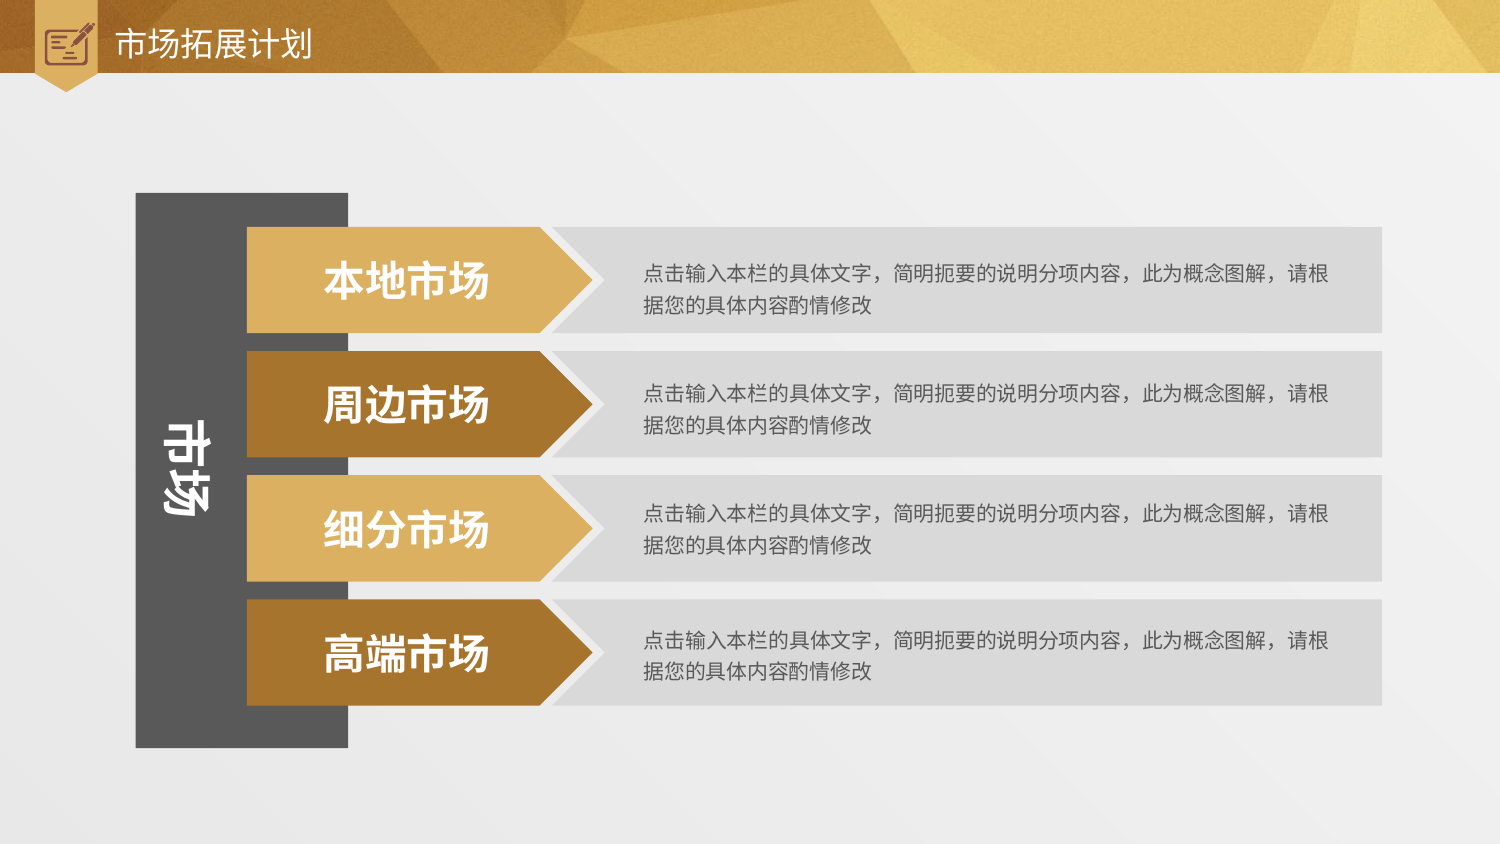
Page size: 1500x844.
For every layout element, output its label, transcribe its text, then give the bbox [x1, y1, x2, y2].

text_box [244, 348, 547, 460]
text_box 市场 [147, 410, 231, 540]
picture [0, 0, 34, 73]
text_box 本地市场 [305, 254, 508, 305]
picture [98, 0, 1500, 73]
title 市场拓展计划 [99, 20, 550, 66]
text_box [551, 226, 1383, 334]
text_box [244, 224, 547, 336]
text_box [134, 191, 350, 750]
text_box 周边市场 [305, 379, 508, 430]
text_box 细分市场 [305, 503, 508, 554]
text_box [244, 597, 547, 708]
text_box 高端市场 [305, 627, 508, 678]
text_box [551, 599, 1383, 706]
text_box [551, 474, 1383, 582]
text_box [244, 473, 547, 584]
text_box [44, 22, 95, 66]
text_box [551, 350, 1383, 458]
